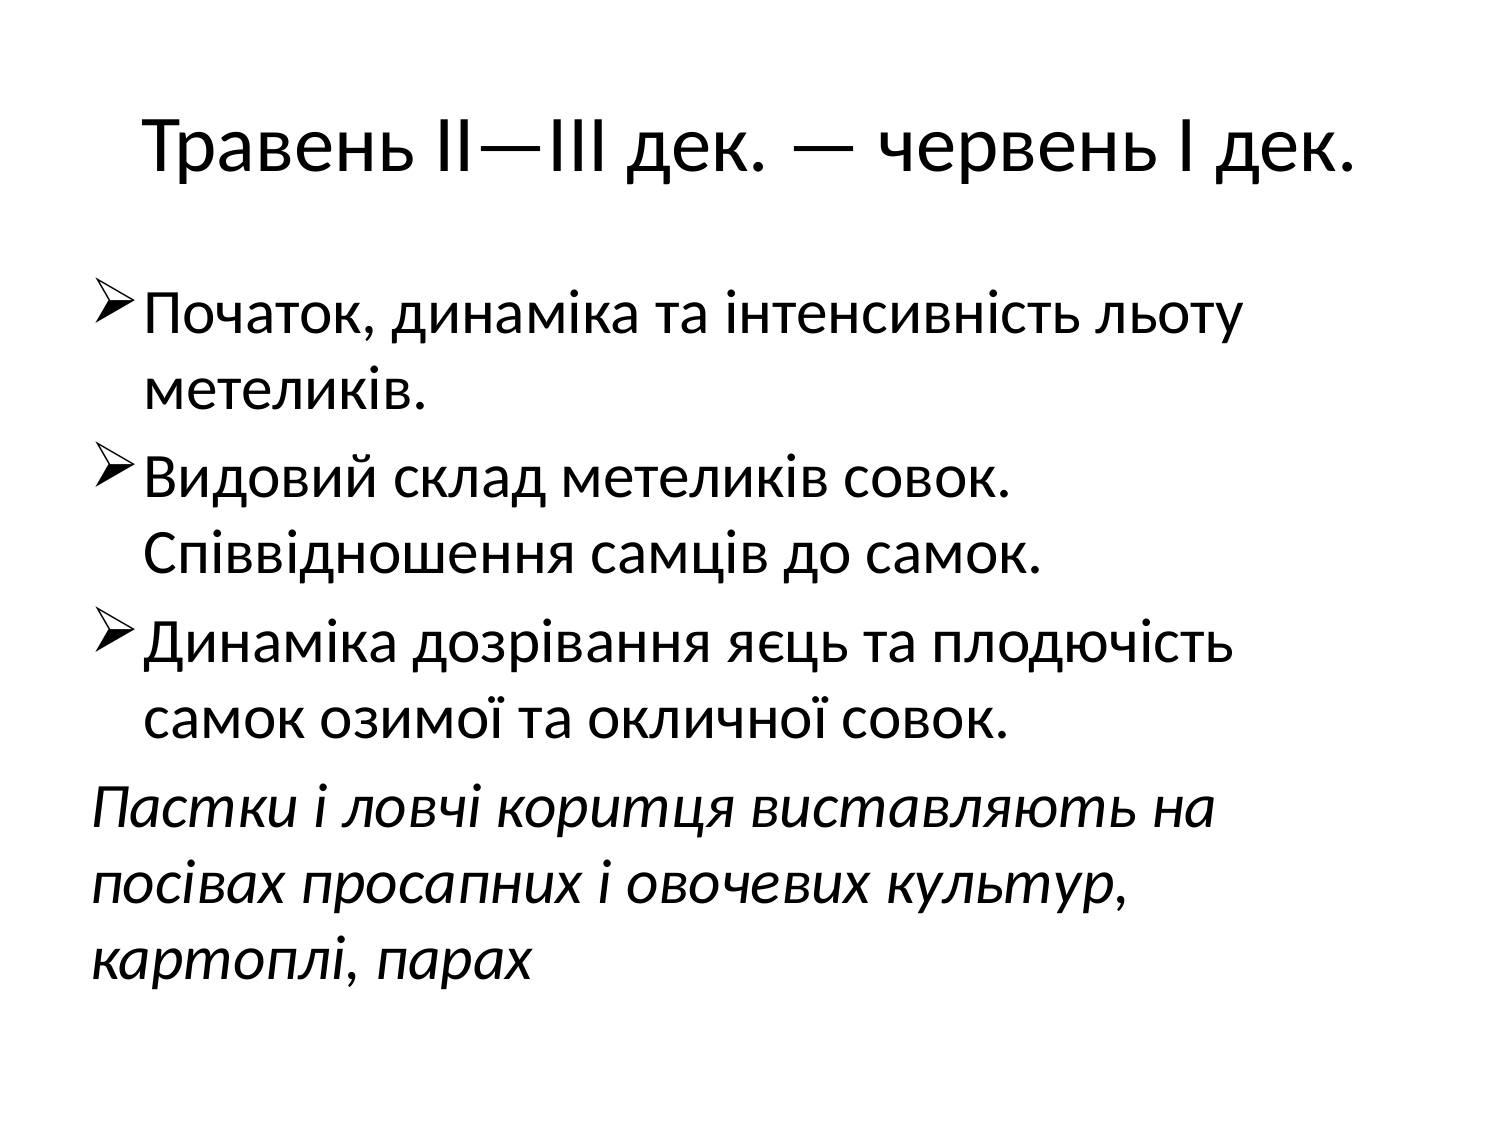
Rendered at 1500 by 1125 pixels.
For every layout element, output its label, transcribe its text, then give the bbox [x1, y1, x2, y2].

title Травень II—III дек. — червень І дек. [75, 45, 1425, 233]
list Початок, динаміка та інтенсивність льоту метеликів. Видовий склад метеликів совок. Співвідношення самців до самок. Динаміка дозрівання яєць та плодючість самок озимої та окличної совок. Пастки і ловчі коритця виставляють на посівах просапних і овочевих культур, картоплі, парах [75, 262, 1425, 1005]
